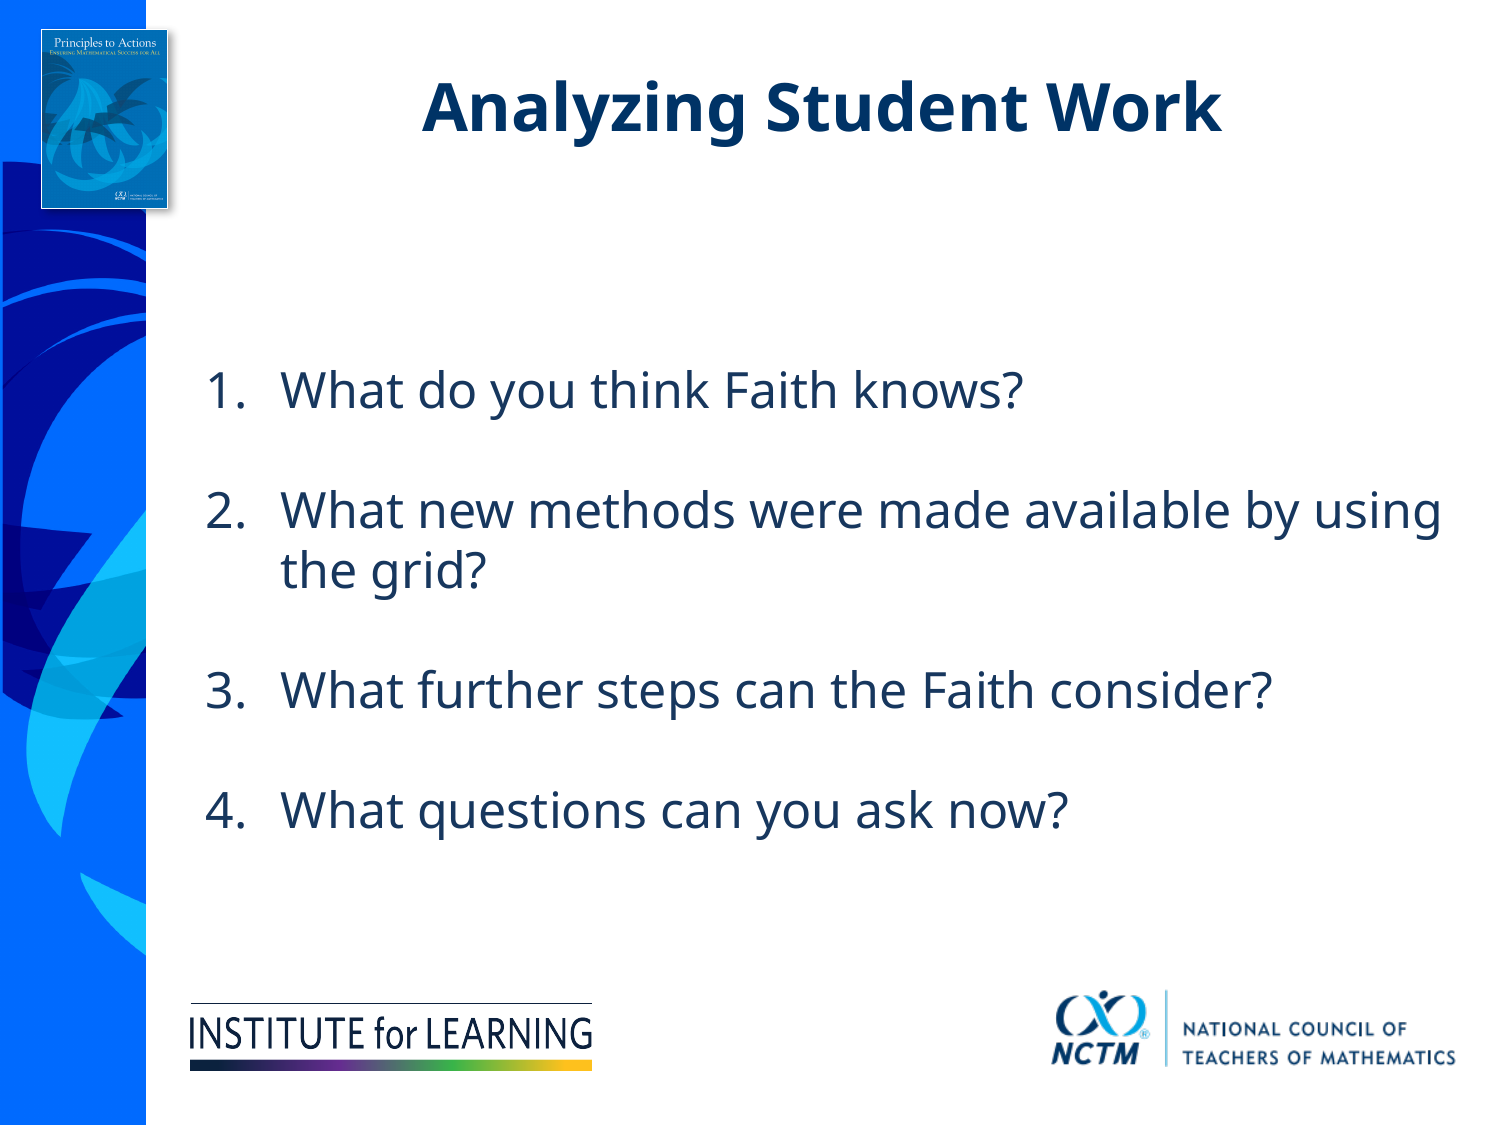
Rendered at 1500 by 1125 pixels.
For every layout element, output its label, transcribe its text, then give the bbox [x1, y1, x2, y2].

picture [190, 1003, 592, 1072]
text_box [167, 207, 1500, 894]
picture [1034, 969, 1474, 1085]
text_box What do you think Faith knows? What new methods were made available by using the grid? What further steps can the Faith consider? What questions can you ask now? [190, 351, 1474, 1084]
picture [0, 0, 168, 1125]
text_box Analyzing Student Work [151, 10, 1500, 199]
